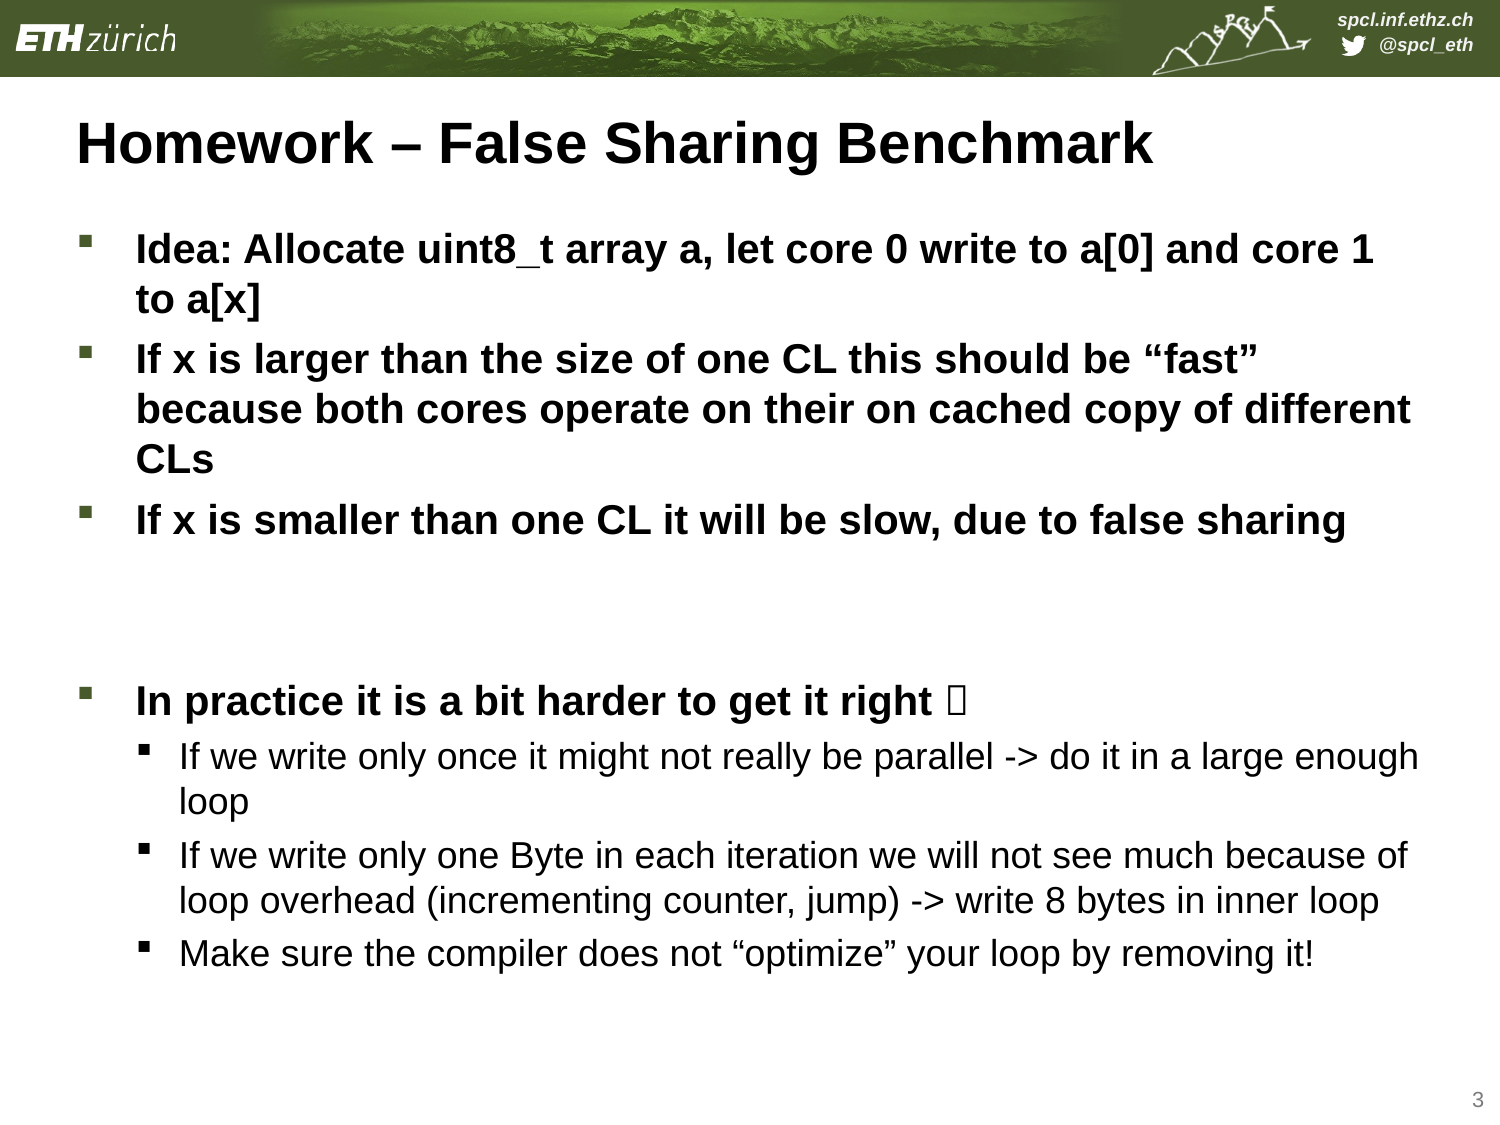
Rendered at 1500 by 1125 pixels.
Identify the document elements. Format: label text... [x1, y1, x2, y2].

picture [1332, 24, 1375, 67]
picture [1151, 0, 1314, 79]
title Homework – False Sharing Benchmark [53, 87, 1447, 175]
picture [253, 0, 1123, 77]
slide_number 3 [1456, 1060, 1500, 1125]
list Idea: Allocate uint8_t array a, let core 0 write to a[0] and core 1 to a[x] If x is larger than the size of one CL this should be “fast” because both cores operate on their on cached copy of different CLs If x is smaller than one CL it will be slow, due to false sharing In practice it is a bit harder to get it right  If we write only once it might not really be parallel -> do it in a large enough loop If we write only one Byte in each iteration we will not see much because of loop overhead (incrementing counter, jump) -> write 8 bytes in inner loop Make sure the compiler does not “optimize” your loop by removing it! [53, 221, 1447, 1025]
